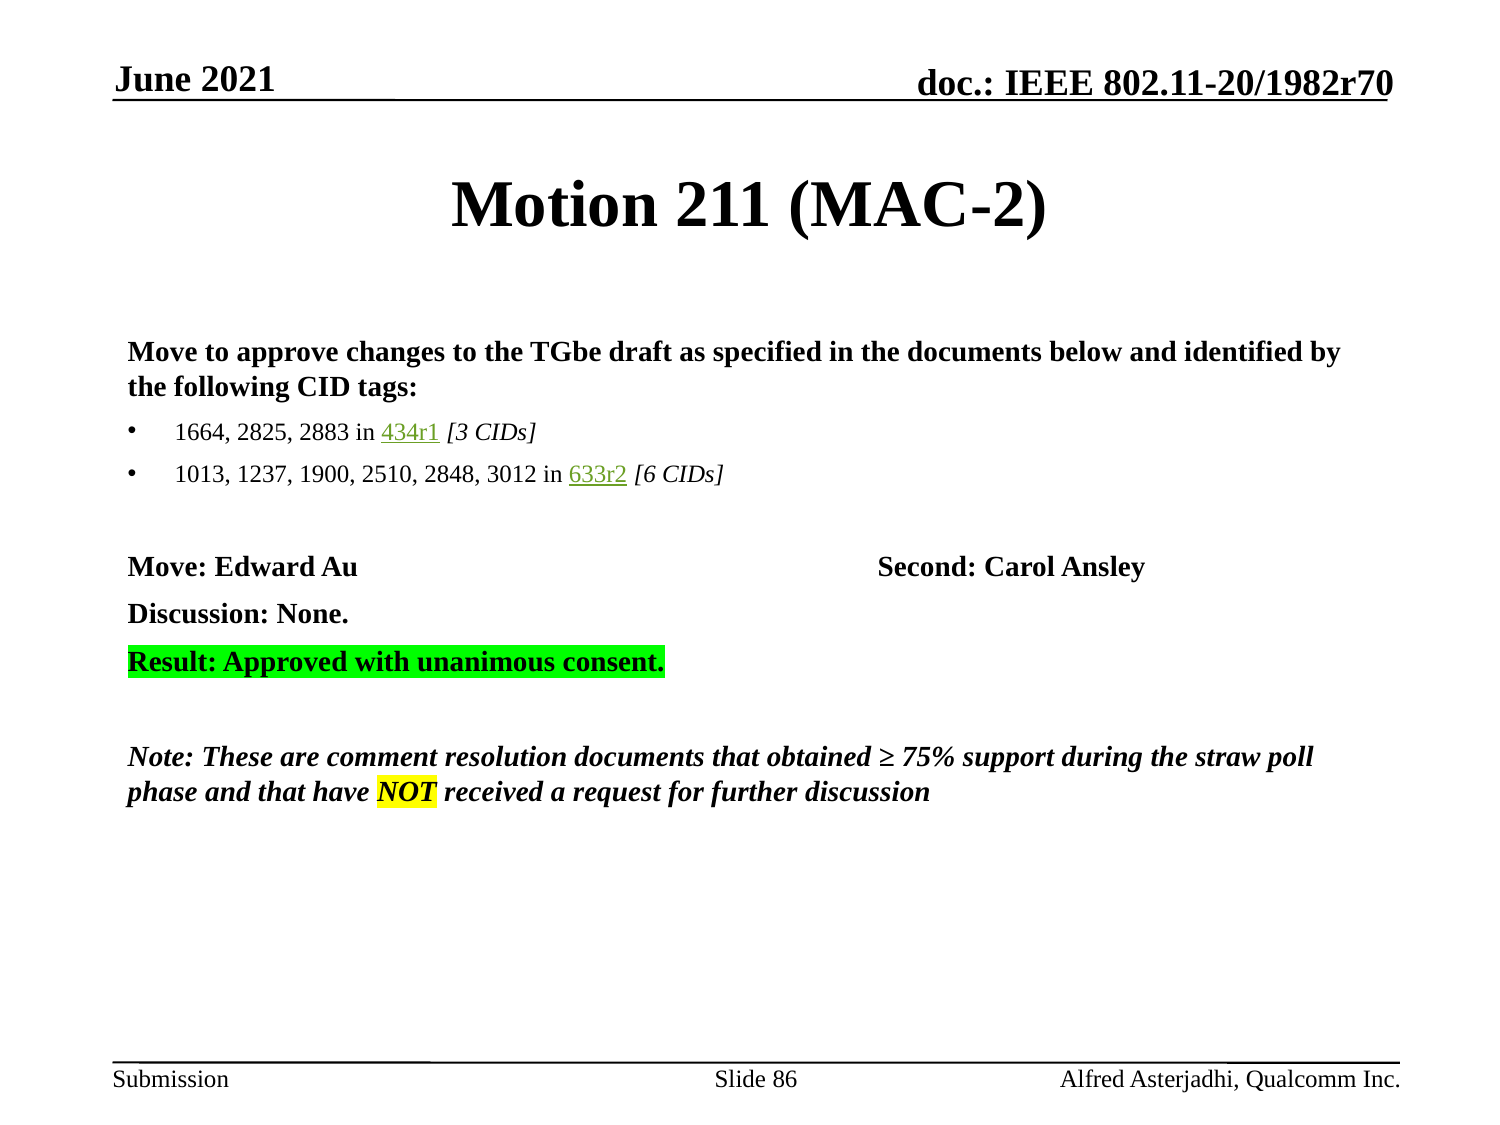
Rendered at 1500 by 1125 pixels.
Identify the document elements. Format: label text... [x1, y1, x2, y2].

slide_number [114, 54, 423, 100]
footer Alfred Asterjadhi, Qualcomm Inc. [878, 1061, 1402, 1093]
list Move to approve changes to the TGbe draft as specified in the documents below and identified by the following CID tags: 1664, 2825, 2883 in 434r1 [3 CIDs] 1013, 1237, 1900, 2510, 2848, 3012 in 633r2 [6 CIDs] Move: Edward Au Second: Carol Ansley Discussion: None. Result: Approved with unanimous consent. Note: These are comment resolution documents that obtained ≥ 75% support during the straw poll phase and that have NOT received a request for further discussion [112, 324, 1388, 1063]
slide_number Slide 86 [712, 1061, 800, 1123]
title Motion 211 (MAC-2) [112, 112, 1388, 288]
